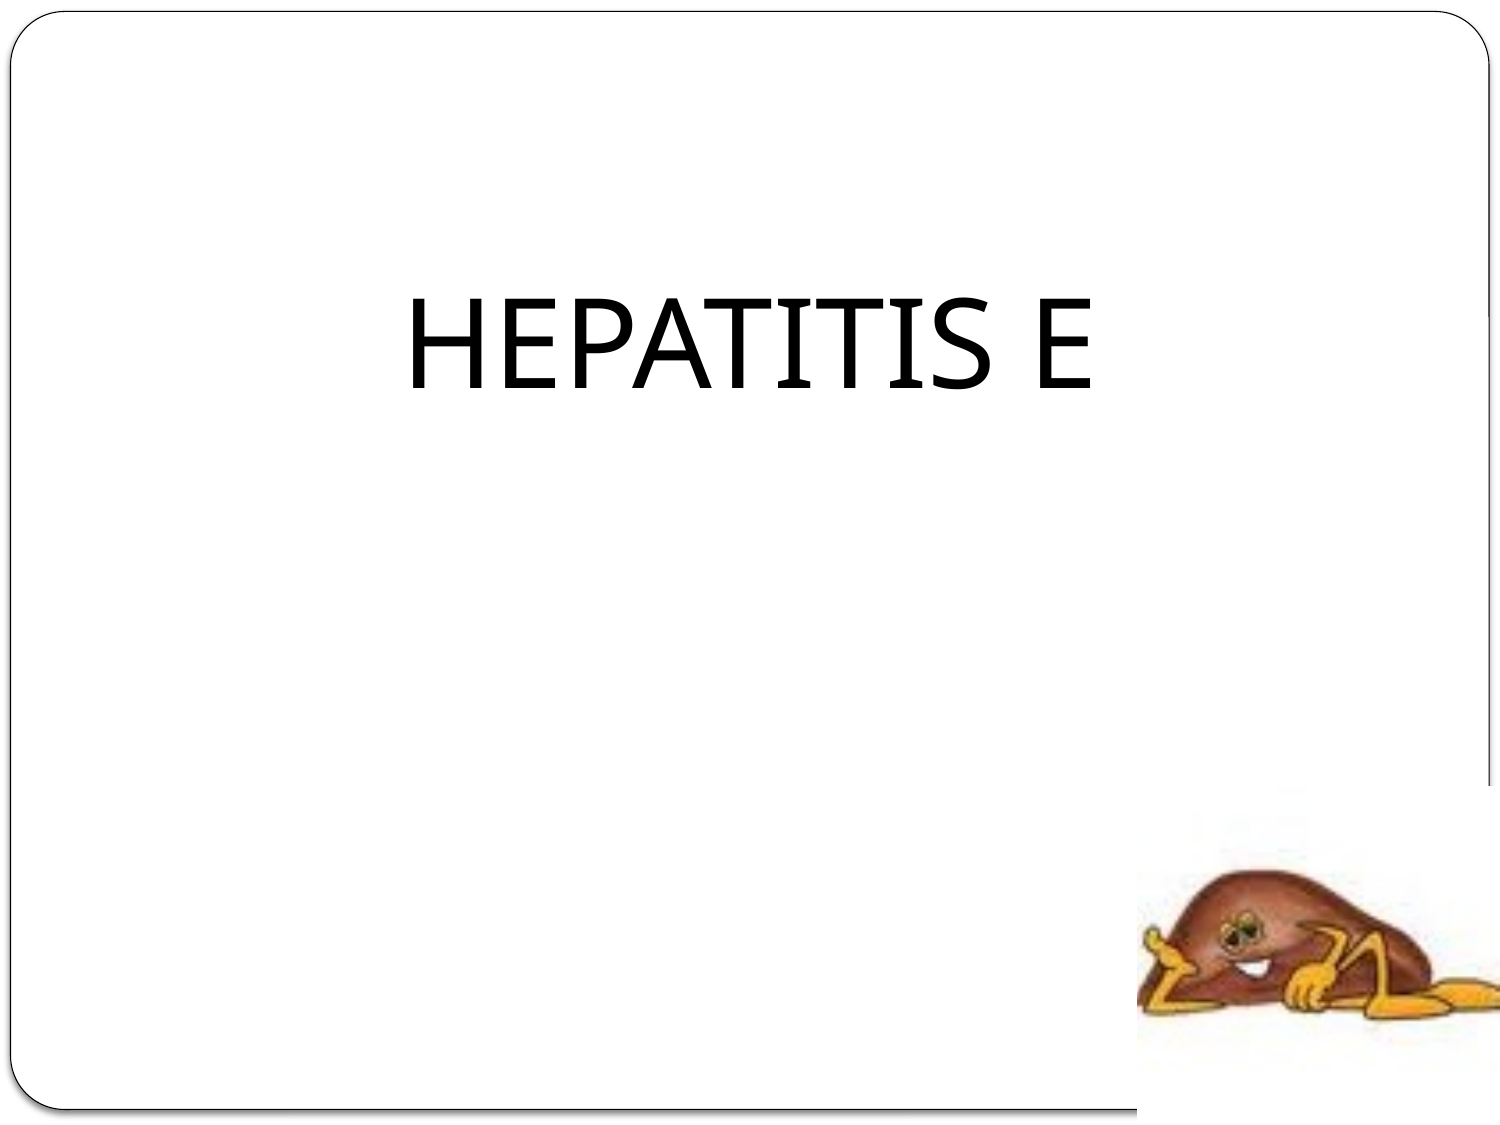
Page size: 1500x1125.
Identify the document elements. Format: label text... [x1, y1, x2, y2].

picture [1136, 786, 1500, 1125]
list HEPATITIS E [75, 101, 1425, 1005]
